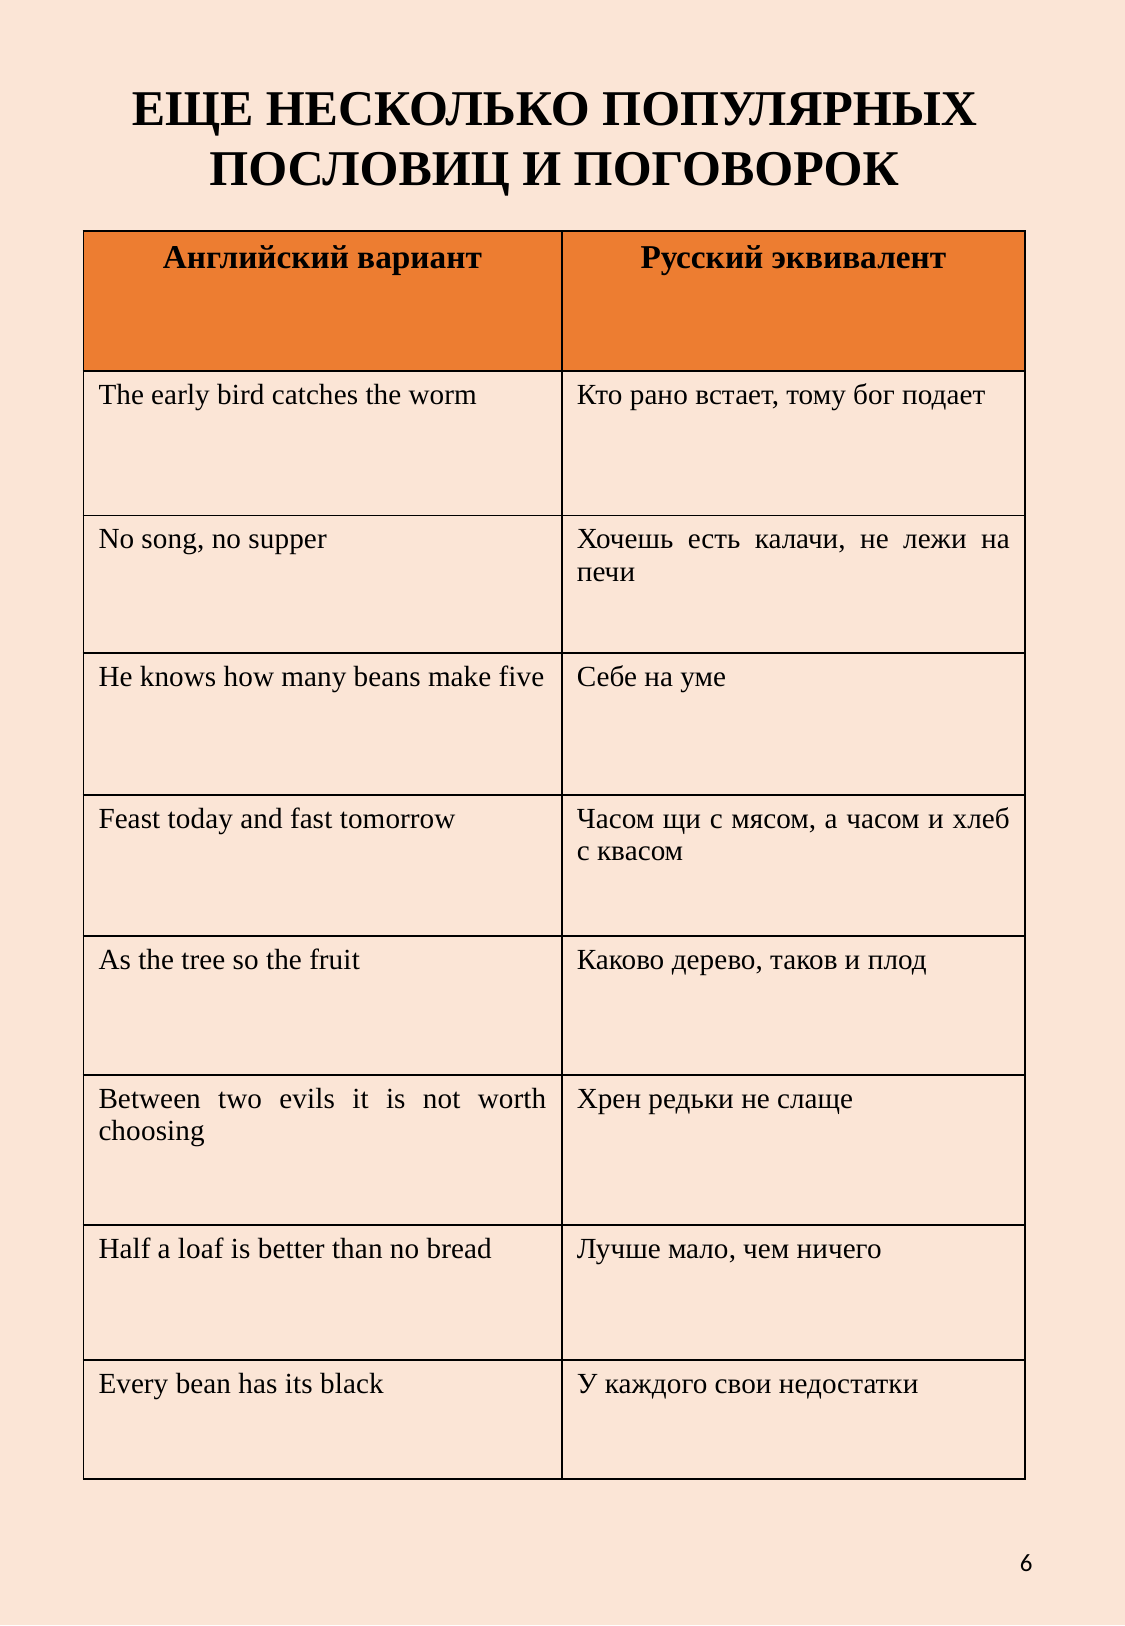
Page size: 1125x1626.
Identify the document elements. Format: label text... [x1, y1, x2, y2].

table_cell Часом щи с мясом, а часом и хлеб с квасом [563, 796, 1024, 935]
table_cell Лучше мало, чем ничего [563, 1226, 1024, 1359]
table_cell Кто рано встает, тому бог подает [563, 372, 1024, 515]
table_cell No song, no supper [84, 516, 561, 652]
table_cell Хрен редьки не слаще [563, 1076, 1024, 1224]
table_cell Between two evils it is not worth choosing [84, 1076, 561, 1224]
table_header Английский вариант [84, 232, 561, 370]
table_cell As the tree so the fruit [84, 937, 561, 1074]
table_cell The early bird catches the worm [84, 372, 561, 515]
table_cell Хочешь есть калачи, не лежи на печи [563, 516, 1024, 652]
table_cell Half a loaf is better than no bread [84, 1226, 561, 1359]
table_cell Every bean has its black [84, 1361, 561, 1478]
text_box ЕЩЕ НЕСКОЛЬКО ПОПУЛЯРНЫХ ПОСЛОВИЦ И ПОГОВОРОК [83, 68, 1026, 203]
table_cell Каково дерево, таков и плод [563, 937, 1024, 1074]
slide_number 6 [999, 1530, 1048, 1593]
table_cell У каждого свои недостатки [563, 1361, 1024, 1478]
table_cell Feast today and fast tomorrow [84, 796, 561, 935]
table_cell Себе на уме [563, 654, 1024, 794]
table_header Русский эквивалент [563, 232, 1024, 370]
table_cell He knows how many beans make five [84, 654, 561, 794]
